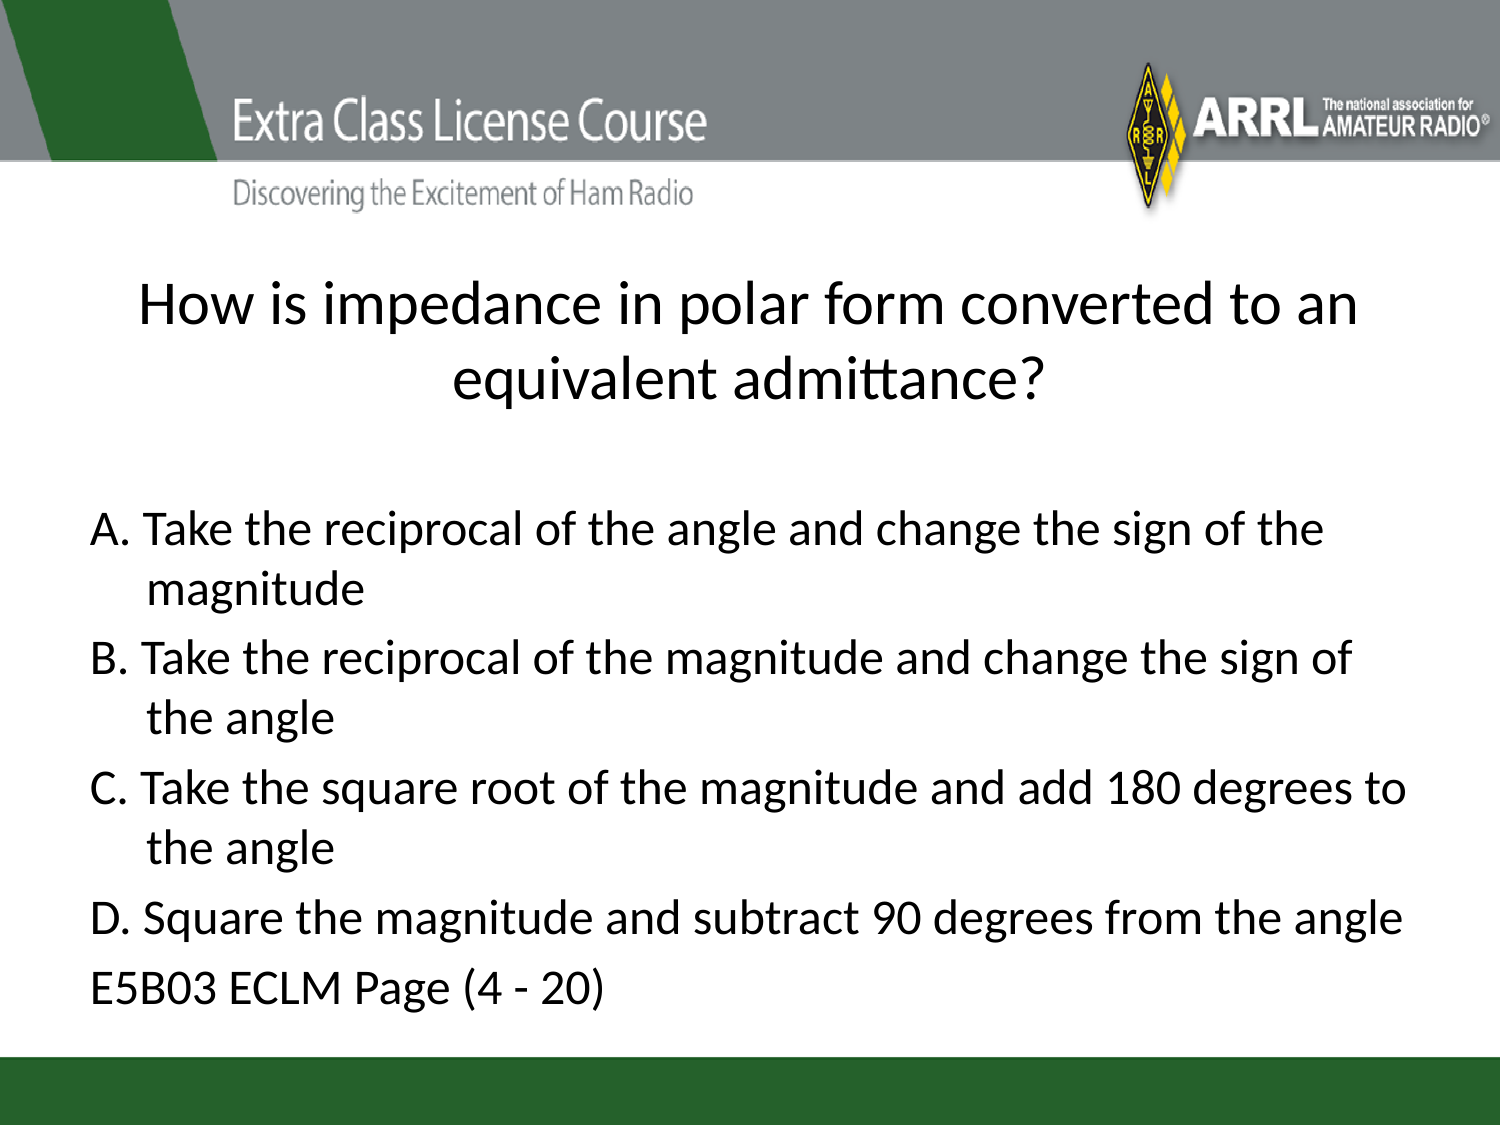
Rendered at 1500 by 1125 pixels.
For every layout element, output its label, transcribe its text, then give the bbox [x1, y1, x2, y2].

picture [0, 0, 1500, 1125]
list A. Take the reciprocal of the angle and change the sign of the magnitude B. Take the reciprocal of the magnitude and change the sign of the angle C. Take the square root of the magnitude and add 180 degrees to the angle D. Square the magnitude and subtract 90 degrees from the angle E5B03 ECLM Page (4 - 20) [75, 487, 1425, 1005]
title How is impedance in polar form converted to an equivalent admittance? [75, 254, 1425, 435]
